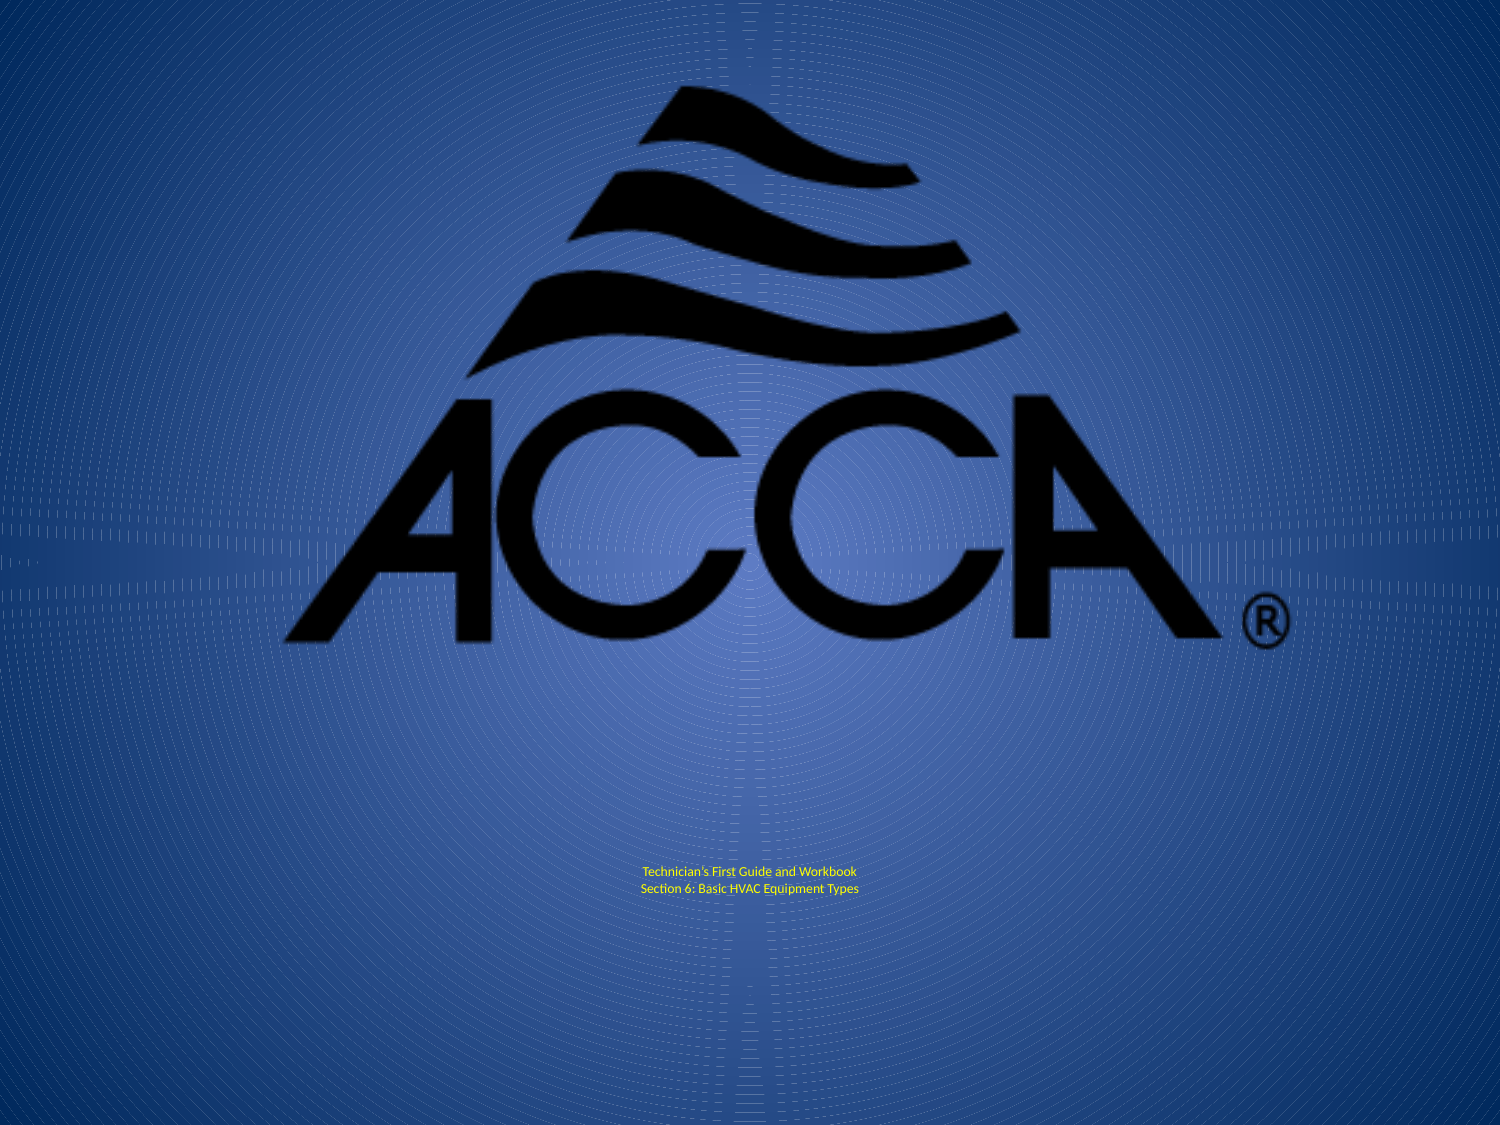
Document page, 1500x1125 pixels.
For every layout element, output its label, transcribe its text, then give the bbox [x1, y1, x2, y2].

picture [237, 24, 1334, 738]
title Technician’s First Guide and Workbook Section 6: Basic HVAC Equipment Types [0, 837, 1500, 938]
